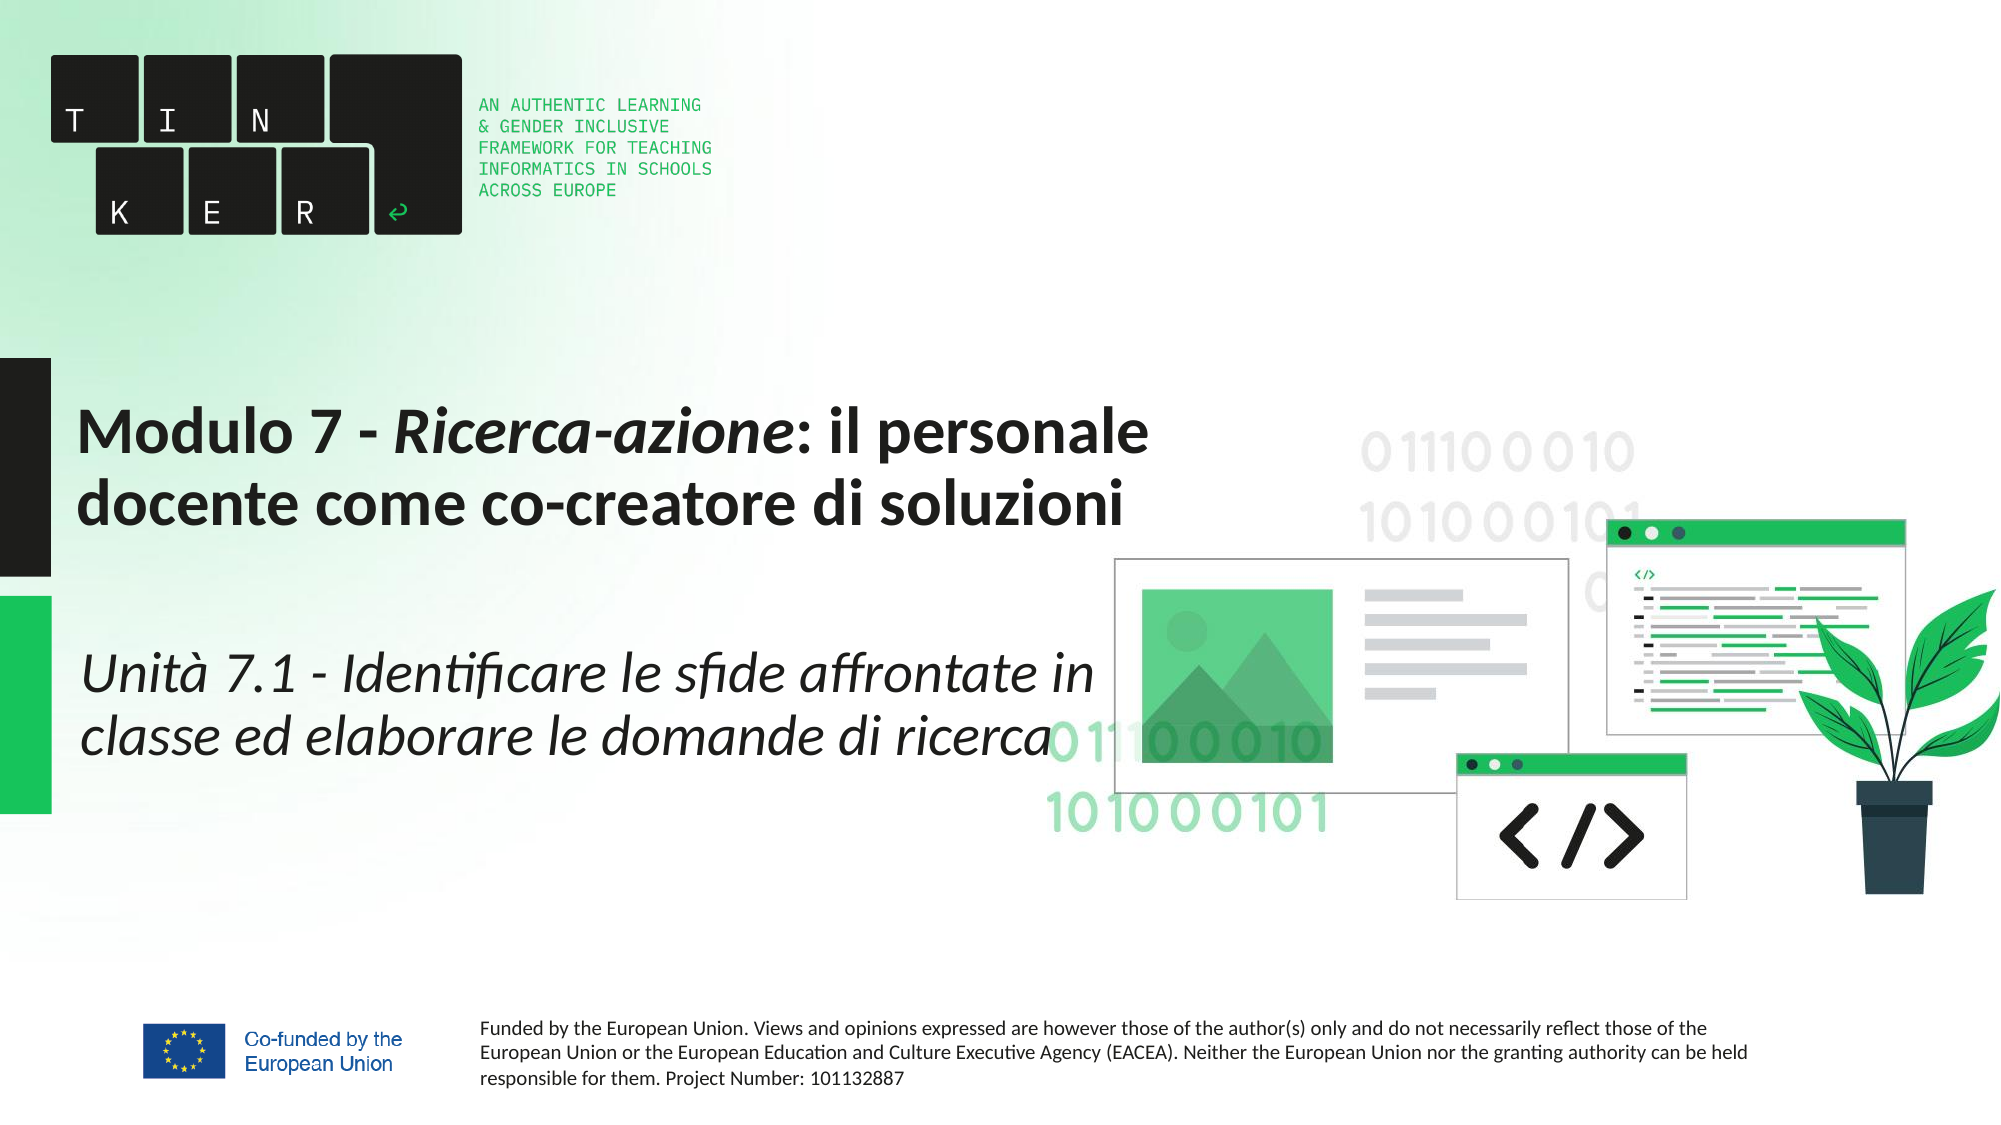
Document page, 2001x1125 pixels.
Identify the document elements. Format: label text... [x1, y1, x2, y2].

picture [0, 0, 843, 1125]
title Modulo 7 - Ricerca-azione: il personale docente come co-creatore di soluzioni [61, 358, 1196, 578]
subtitle Unità 7.1 - Identificare le sfide affrontate in classe ed elaborare le domande di ricerca [65, 599, 1197, 812]
picture [1047, 431, 2000, 900]
